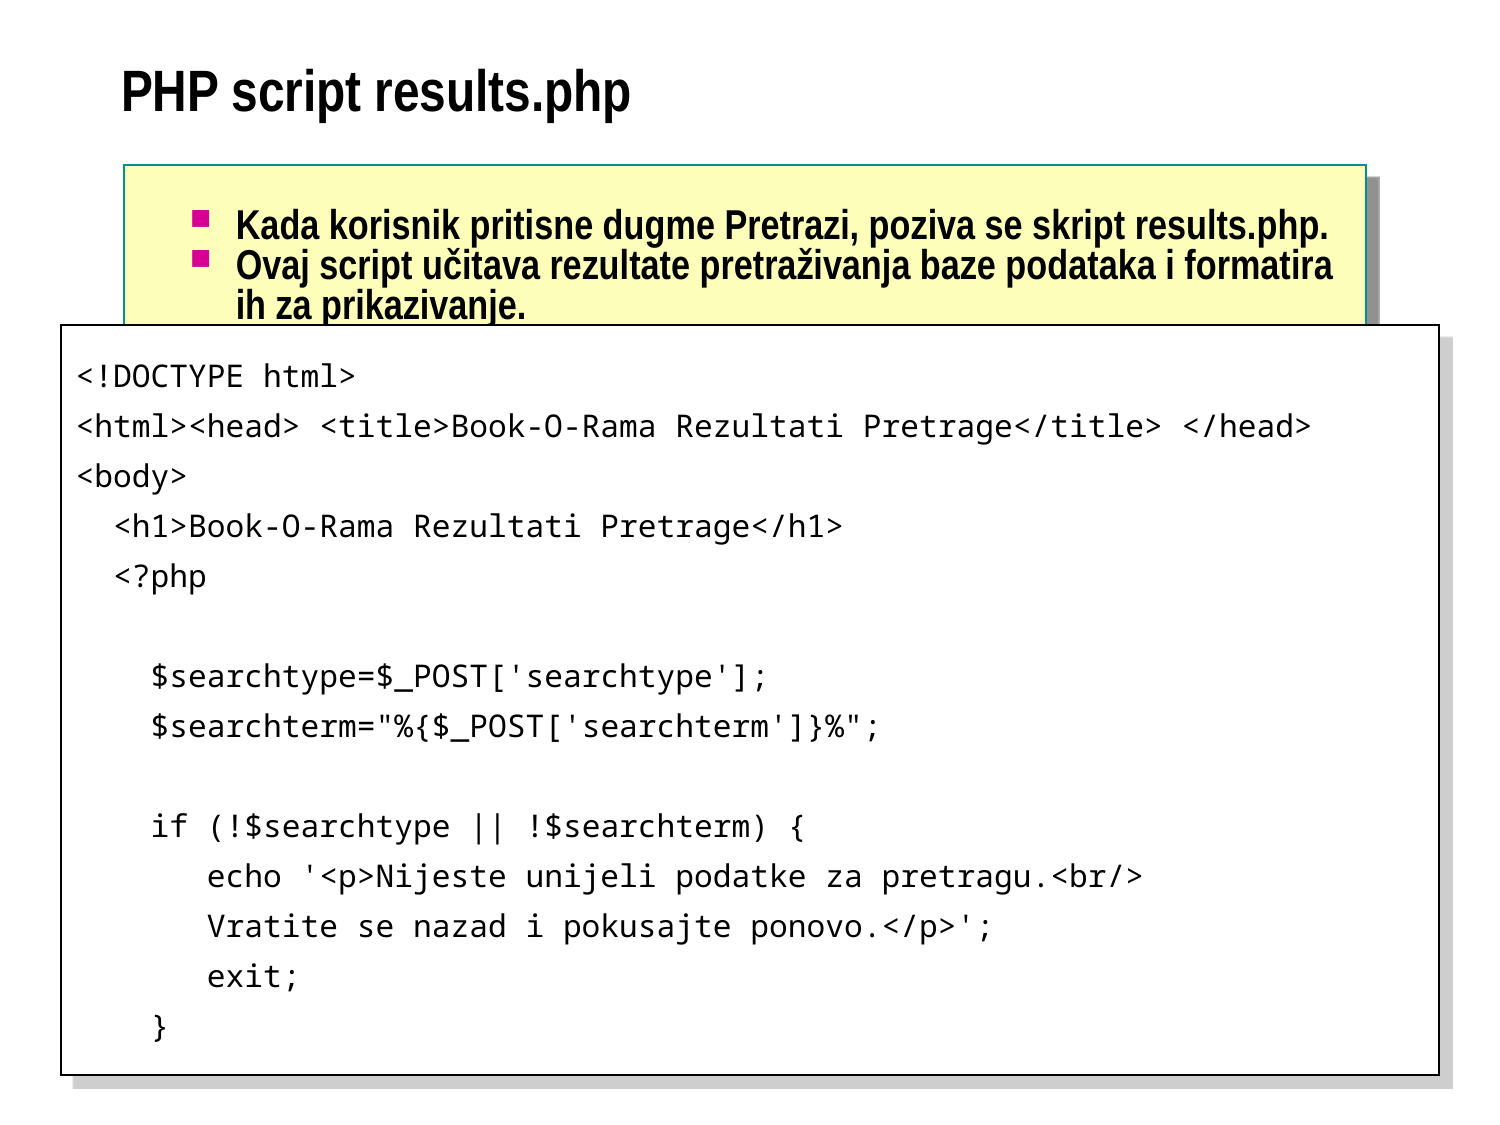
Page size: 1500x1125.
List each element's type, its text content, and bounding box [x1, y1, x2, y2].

list Kada korisnik pritisne dugme Pretrazi, poziva se skript results.php. Ovaj script učitava rezultate pretraživanja baze podataka i formatira ih za prikazivanje. [174, 200, 1353, 324]
title PHP script results.php [106, 25, 1450, 164]
text_box <!DOCTYPE html> <html><head> <title>Book-O-Rama Rezultati Pretrage</title> </head> <body> <h1>Book-O-Rama Rezultati Pretrage</h1> <?php $searchtype=$_POST['searchtype']; $searchterm="%{$_POST['searchterm']}%"; if (!$searchtype || !$searchterm) { echo '<p>Nijeste unijeli podatke za pretragu.<br/> Vratite se nazad i pokusajte ponovo.</p>'; exit; } [60, 324, 1439, 1075]
